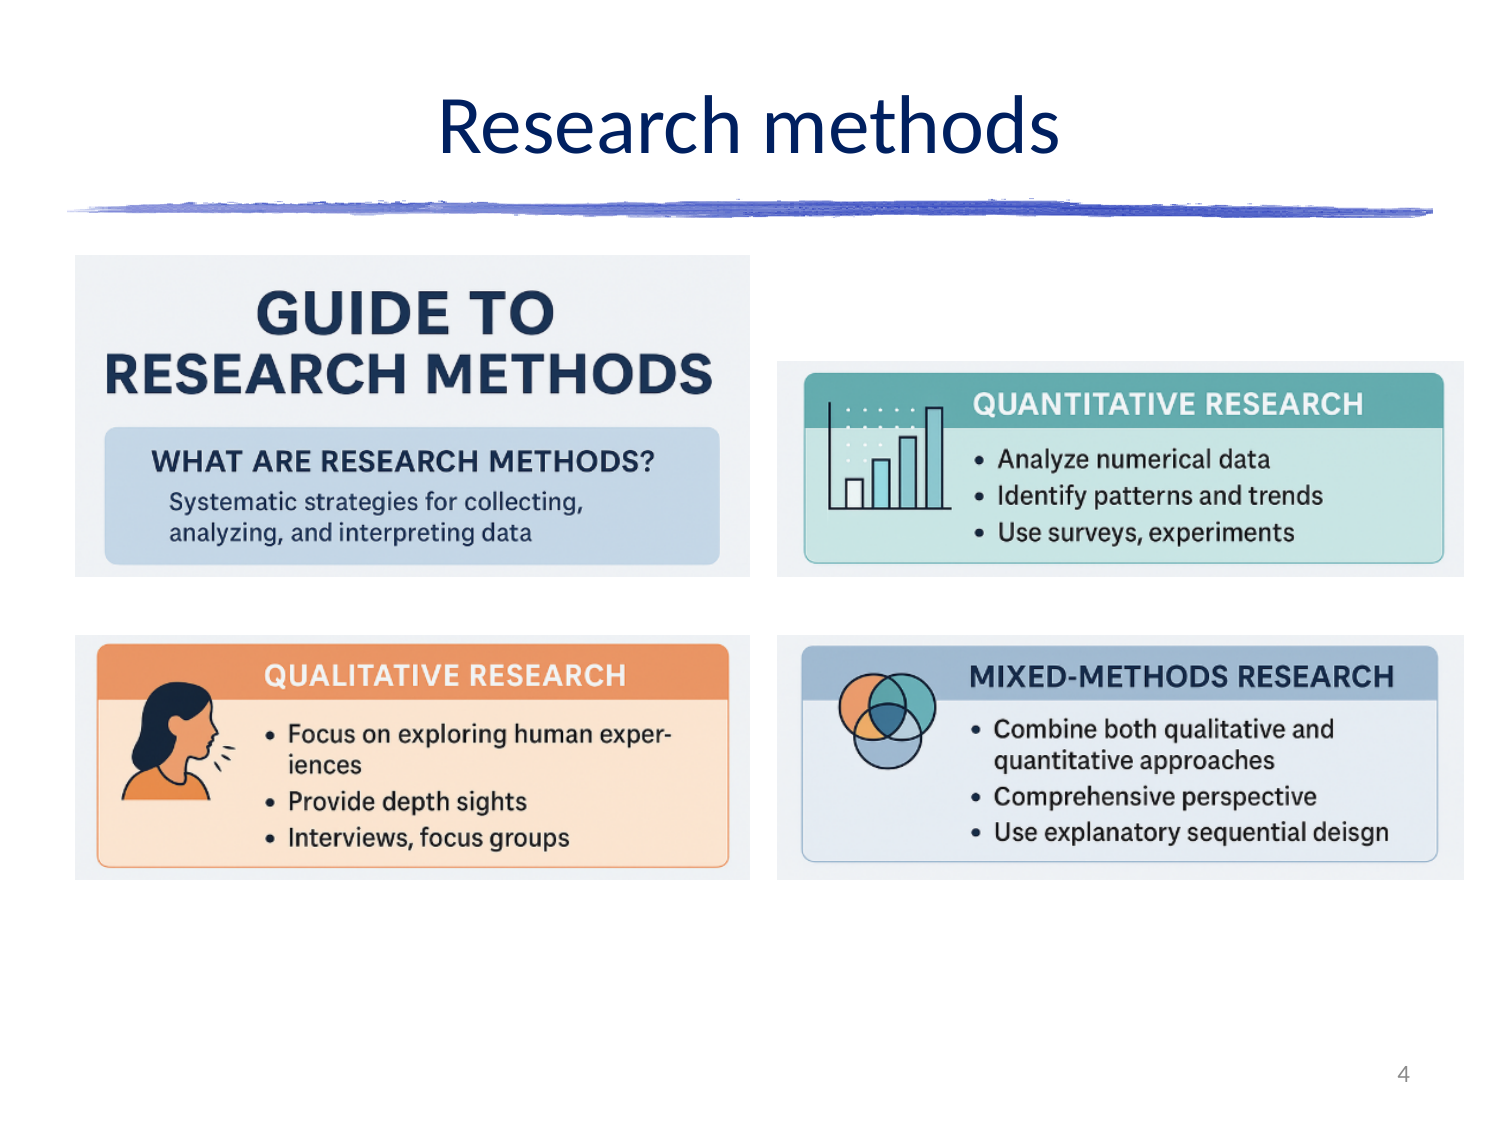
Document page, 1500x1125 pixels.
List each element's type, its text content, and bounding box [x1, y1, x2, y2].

picture [55, 198, 1444, 222]
picture [777, 361, 1464, 577]
slide_number 4 [1074, 1042, 1425, 1103]
picture [74, 255, 750, 577]
picture [777, 635, 1464, 881]
picture [74, 635, 750, 881]
title Research methods [75, 45, 1424, 197]
